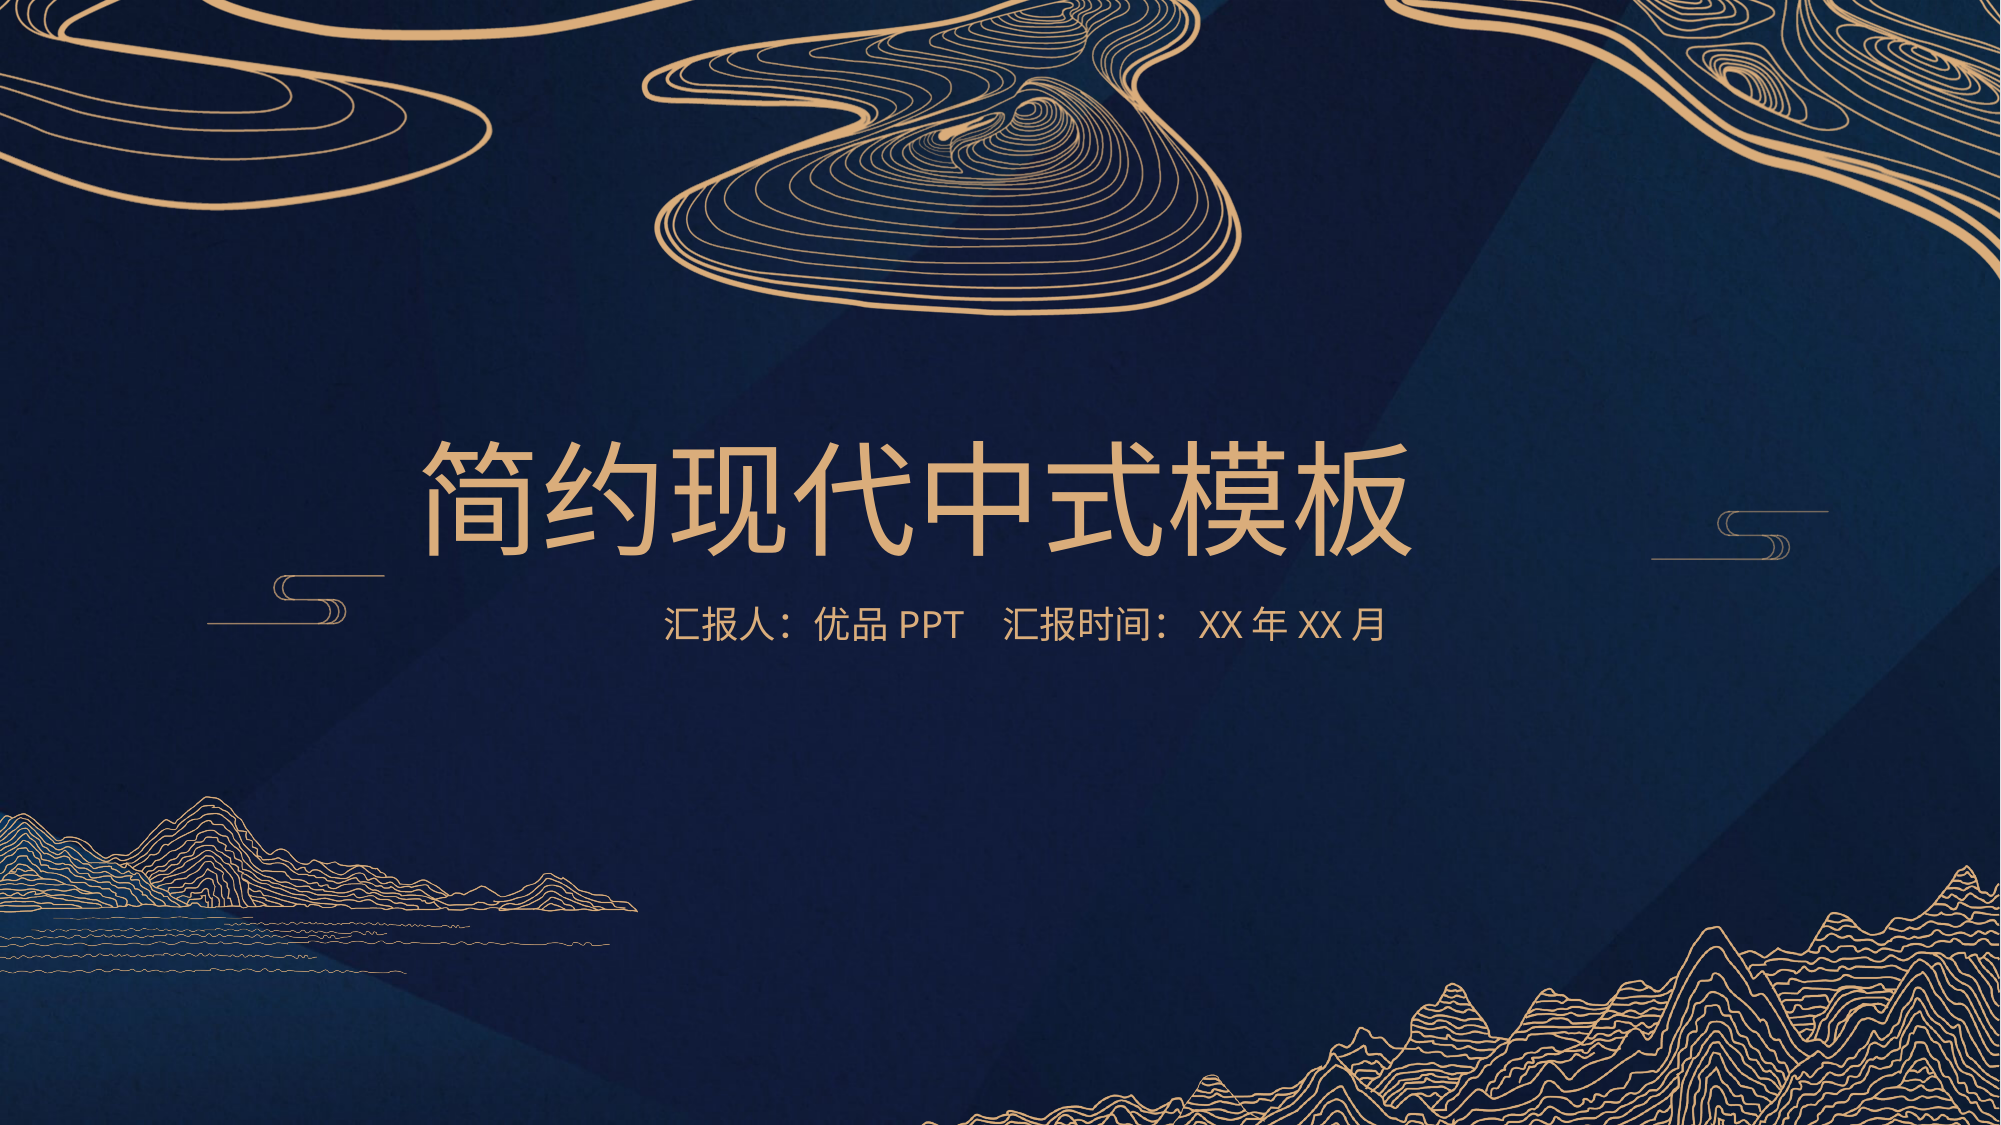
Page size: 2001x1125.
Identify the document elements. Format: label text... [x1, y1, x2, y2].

text_box 汇报人：优品PPT 汇报时间：XX年XX月 [506, 593, 1546, 653]
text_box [207, 575, 385, 624]
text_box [1651, 511, 1829, 560]
picture [0, 0, 2001, 1125]
text_box 简约现代中式模板 [401, 414, 1606, 579]
